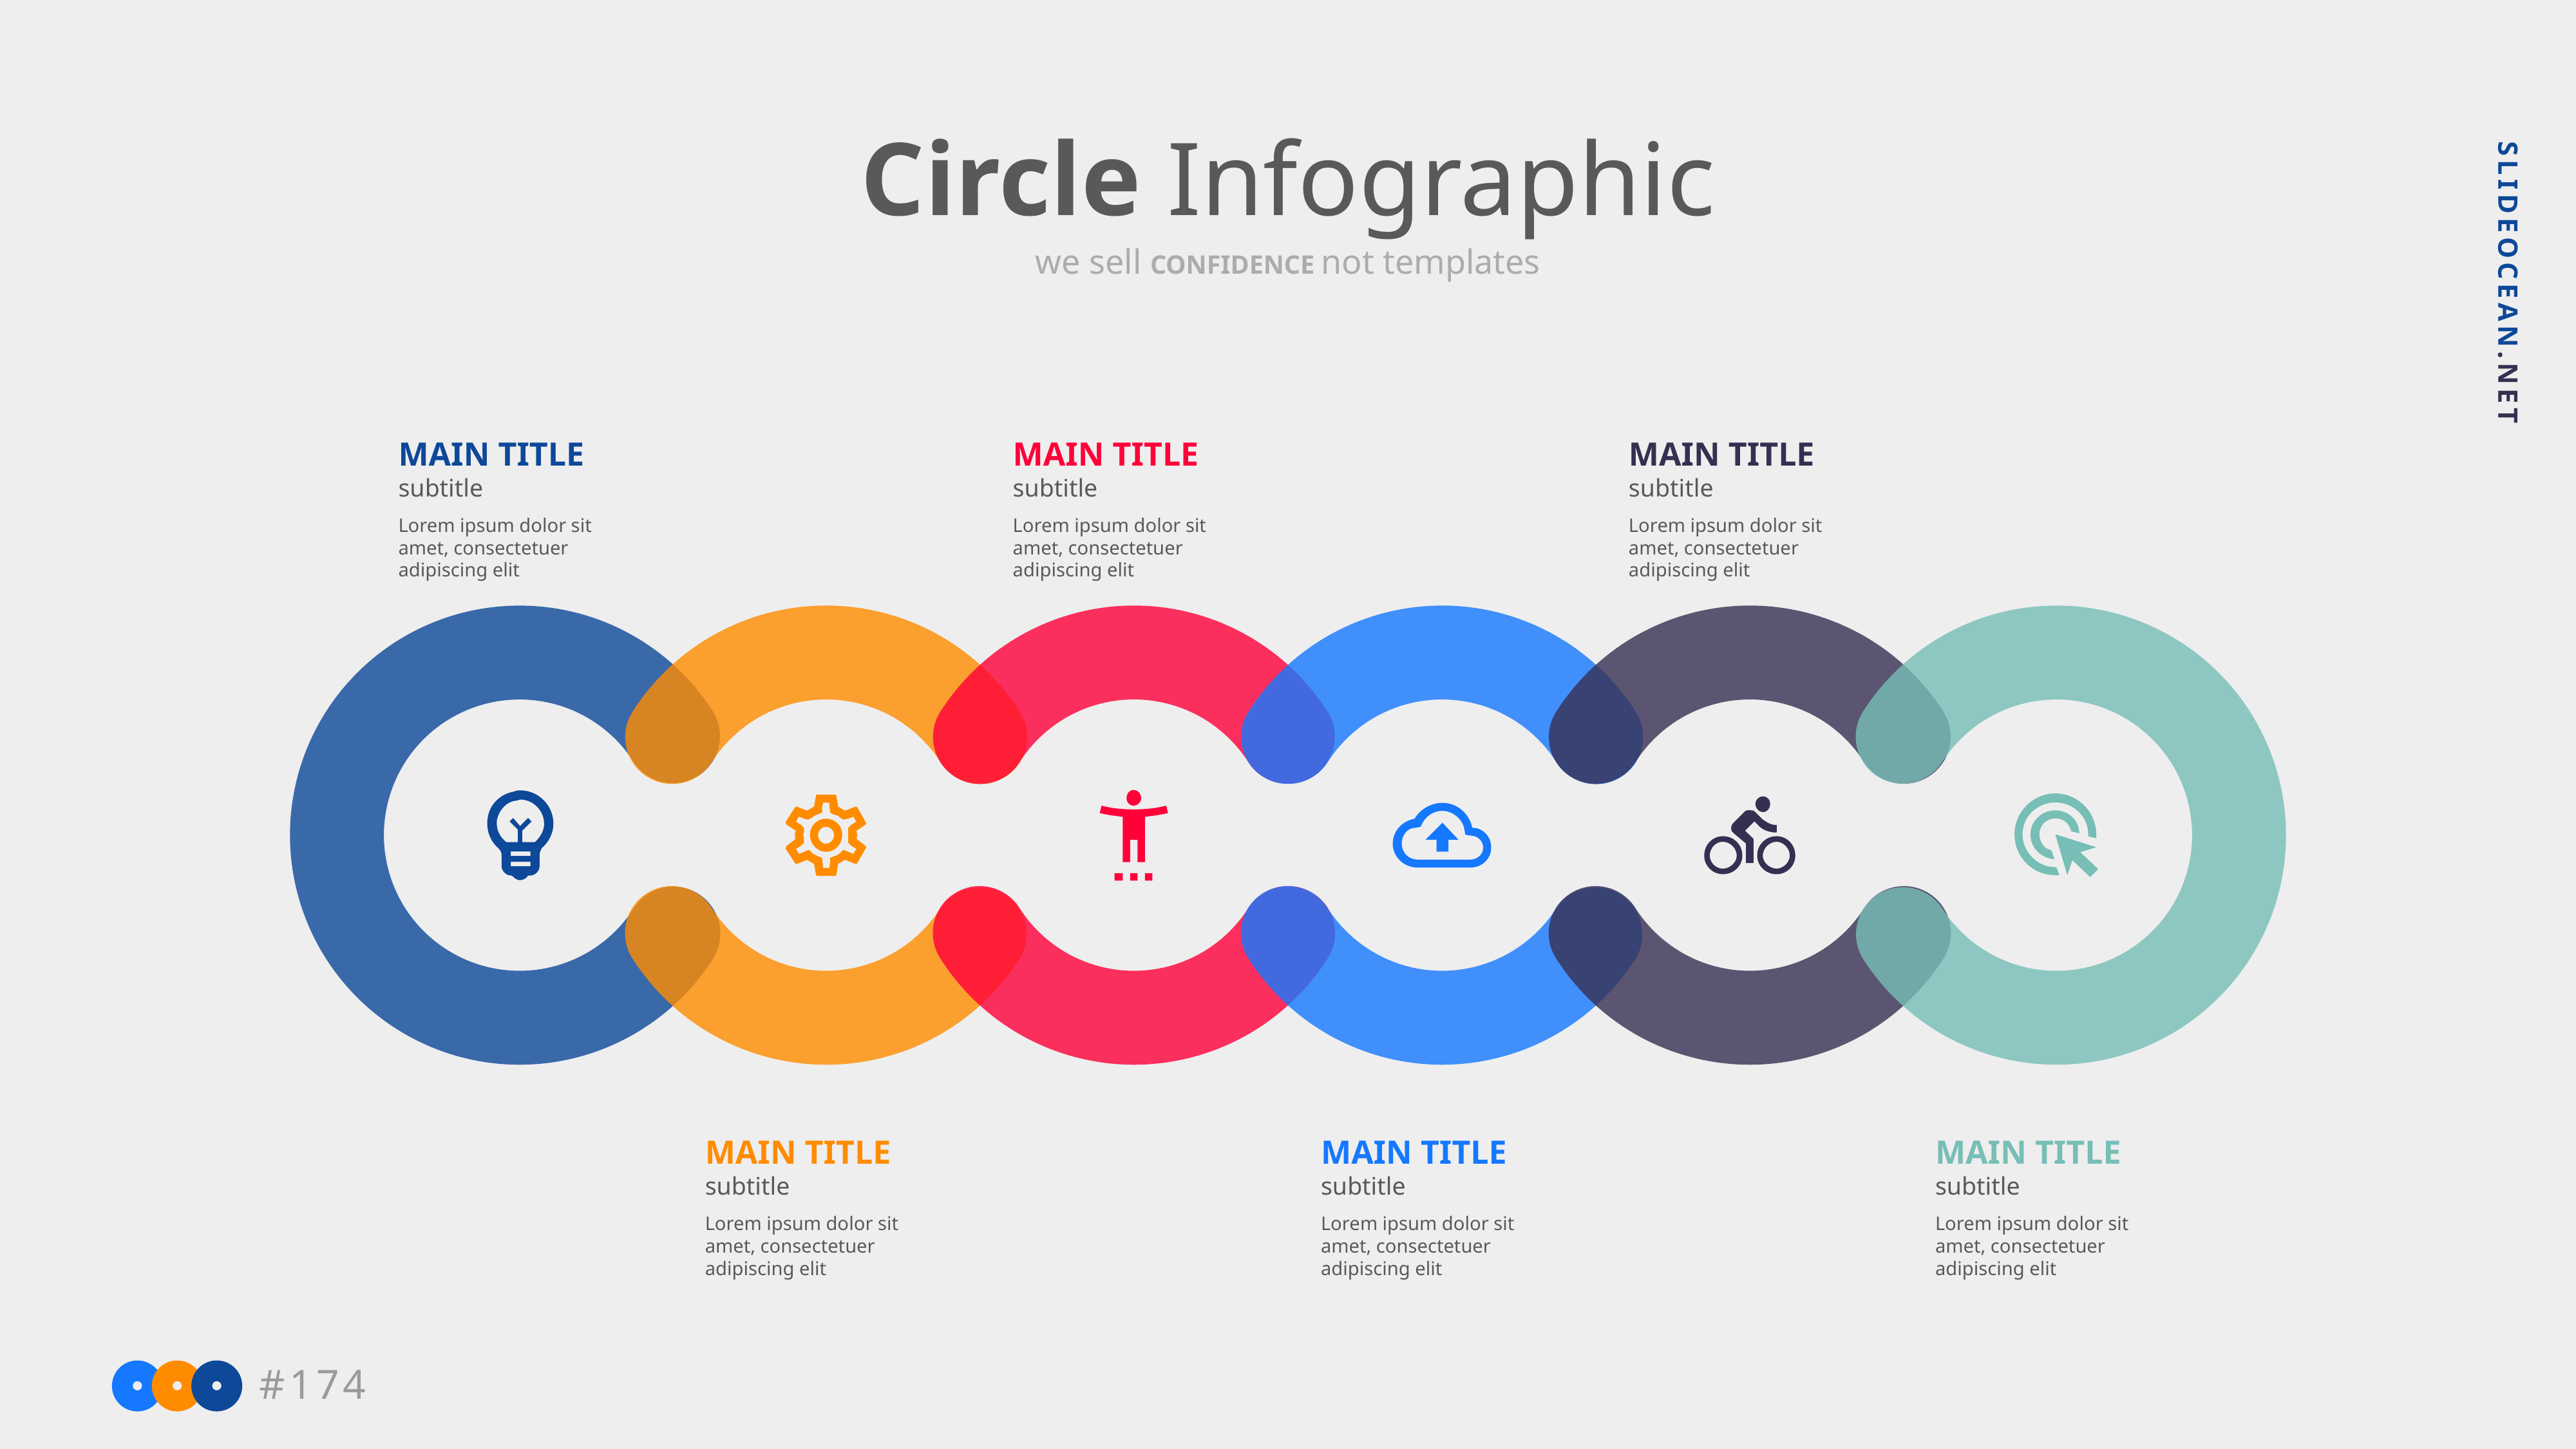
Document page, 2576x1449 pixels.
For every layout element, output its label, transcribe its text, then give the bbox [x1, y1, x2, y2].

text_box #174 [259, 1359, 405, 1408]
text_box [388, 428, 650, 564]
text_box [1933, 651, 2240, 1019]
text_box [695, 1126, 958, 1263]
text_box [635, 899, 643, 913]
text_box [1311, 1126, 1573, 1263]
text_box [336, 651, 642, 1019]
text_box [951, 652, 1259, 1018]
text_box we sell CONFIDENCE not templates [1026, 235, 1550, 285]
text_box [643, 652, 951, 1018]
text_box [1003, 428, 1265, 564]
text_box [1925, 1126, 2188, 1263]
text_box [1567, 652, 1933, 1018]
text_box Circle Infographic [851, 110, 1725, 241]
text_box [2014, 793, 2097, 875]
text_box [1618, 428, 1881, 564]
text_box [634, 757, 643, 771]
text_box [485, 790, 554, 881]
text_box [2055, 834, 2099, 877]
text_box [1259, 652, 1567, 1018]
